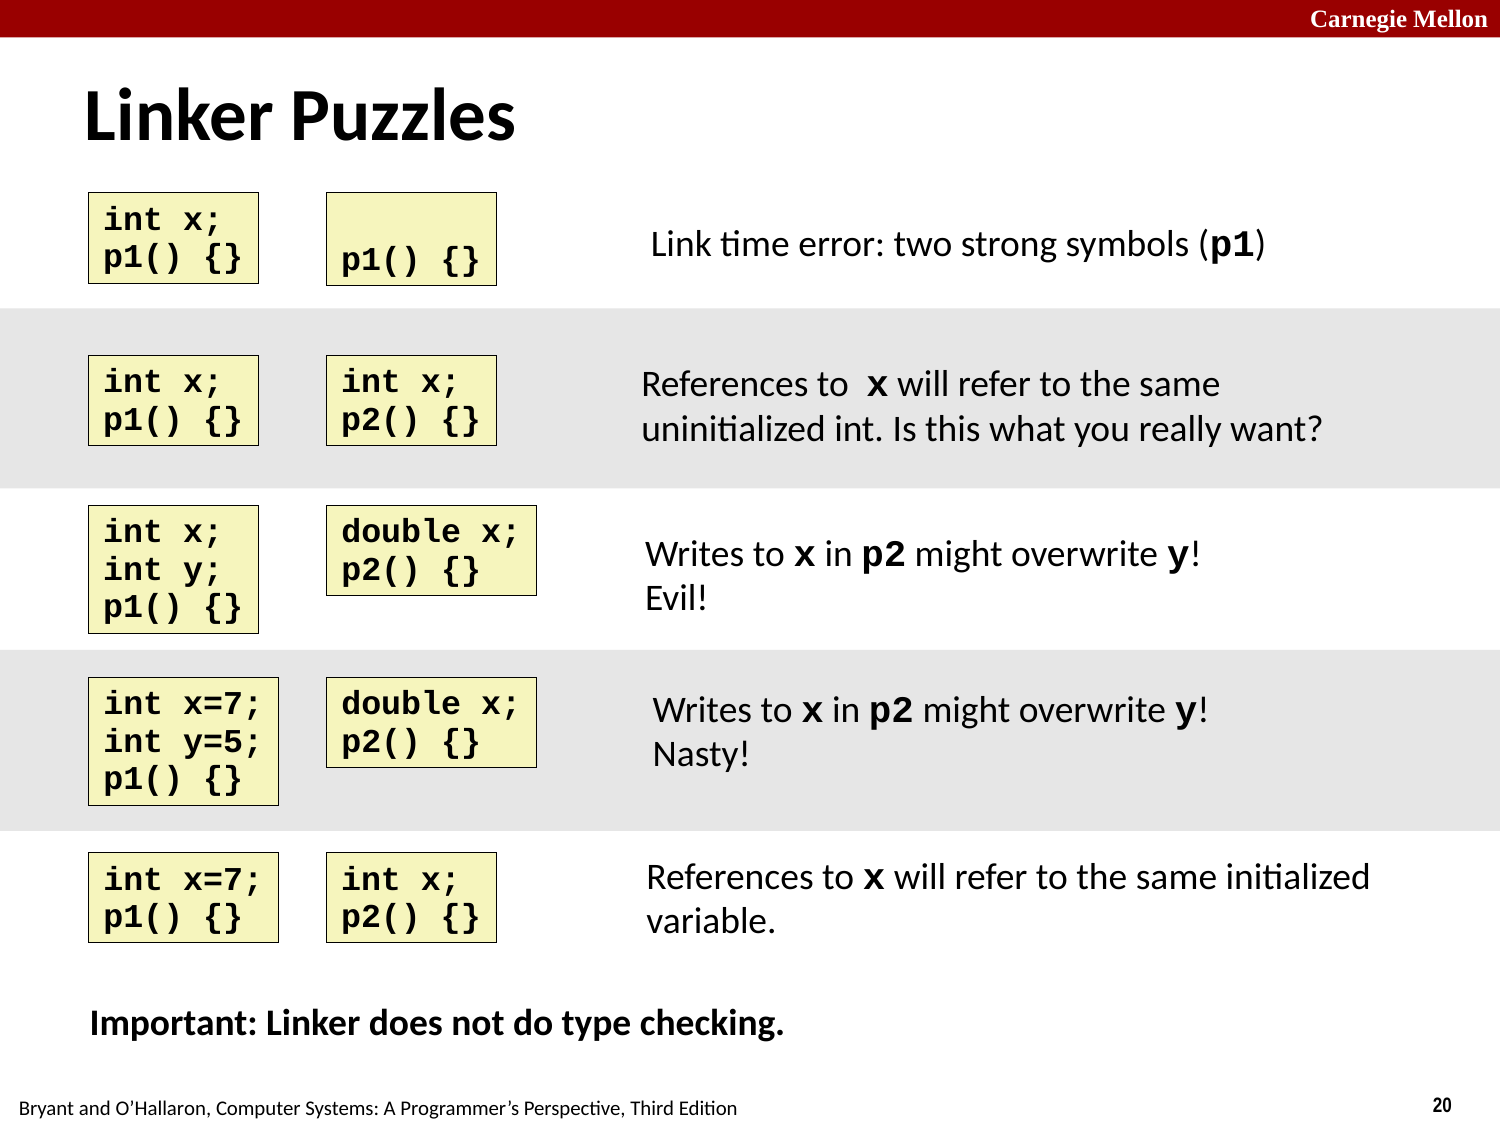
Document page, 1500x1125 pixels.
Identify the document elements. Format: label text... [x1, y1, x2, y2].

text_box double x; p2() {} [326, 677, 537, 768]
text_box References to x will refer to the same initialized variable. [631, 846, 1387, 950]
text_box int x=7; int y=5; p1() {} [88, 677, 279, 806]
text_box Writes to x in p2 might overwrite y! Evil! [630, 523, 1217, 628]
text_box double x; p2() {} [326, 505, 537, 596]
text_box p1() {} [326, 192, 497, 286]
text_box int x; p1() {} [88, 355, 259, 446]
text_box References to x will refer to the same uninitialized int. Is this what you really want? [626, 354, 1340, 458]
text_box Writes to x in p2 might overwrite y! Nasty! [638, 679, 1225, 783]
text_box Important: Linker does not do type checking. [74, 992, 801, 1053]
text_box int x; p2() {} [326, 852, 497, 943]
text_box int x; p2() {} [326, 355, 497, 446]
title Linker Puzzles [69, 46, 1500, 176]
text_box [0, 649, 1500, 831]
text_box int x; p1() {} [88, 192, 259, 283]
text_box int x=7; p1() {} [88, 852, 279, 943]
text_box Link time error: two strong symbols (p1) [636, 214, 1282, 274]
text_box [0, 308, 1500, 489]
text_box int x; int y; p1() {} [88, 505, 259, 634]
